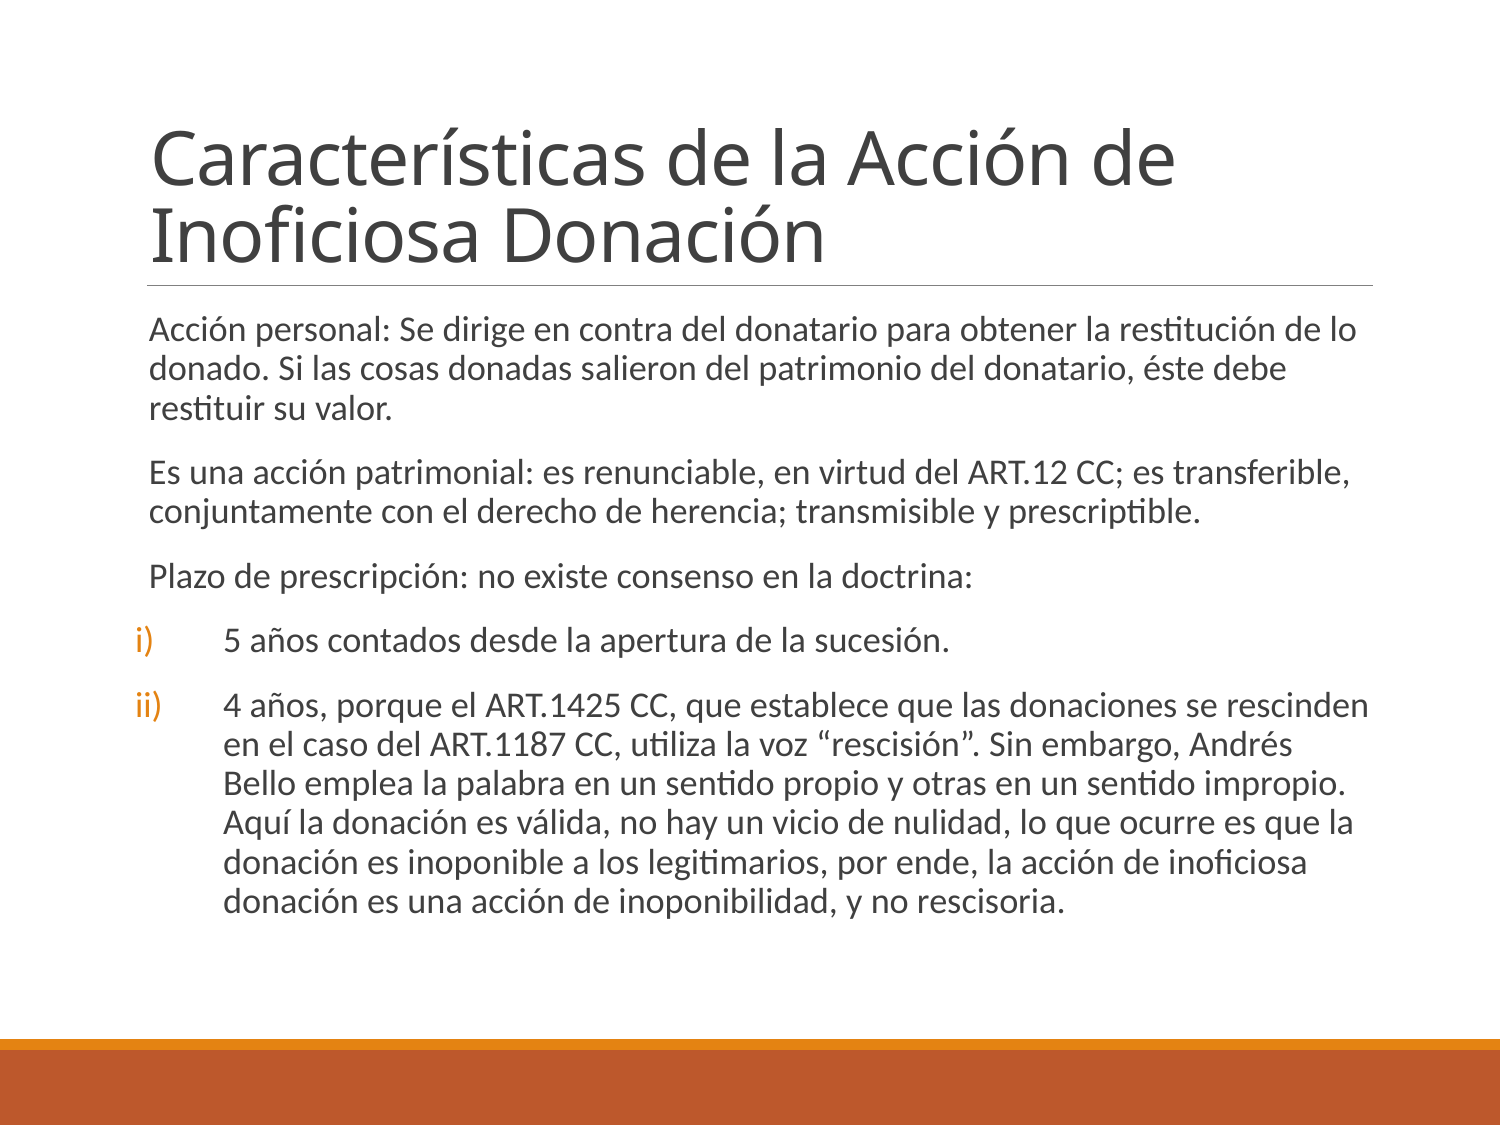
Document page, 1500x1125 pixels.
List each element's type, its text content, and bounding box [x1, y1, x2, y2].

list Acción personal: Se dirige en contra del donatario para obtener la restitución de lo donado. Si las cosas donadas salieron del patrimonio del donatario, éste debe restituir su valor. Es una acción patrimonial: es renunciable, en virtud del ART.12 CC; es transferible, conjuntamente con el derecho de herencia; transmisible y prescriptible. Plazo de prescripción: no existe consenso en la doctrina: 5 años contados desde la apertura de la sucesión. 4 años, porque el ART.1425 CC, que establece que las donaciones se rescinden en el caso del ART.1187 CC, utiliza la voz “rescisión”. Sin embargo, Andrés Bello emplea la palabra en un sentido propio y otras en un sentido impropio. Aquí la donación es válida, no hay un vicio de nulidad, lo que ocurre es que la donación es inoponible a los legitimarios, por ende, la acción de inoficiosa donación es una acción de inoponibilidad, y no rescisoria. [135, 302, 1373, 963]
title Características de la Acción de Inoficiosa Donación [135, 47, 1373, 285]
